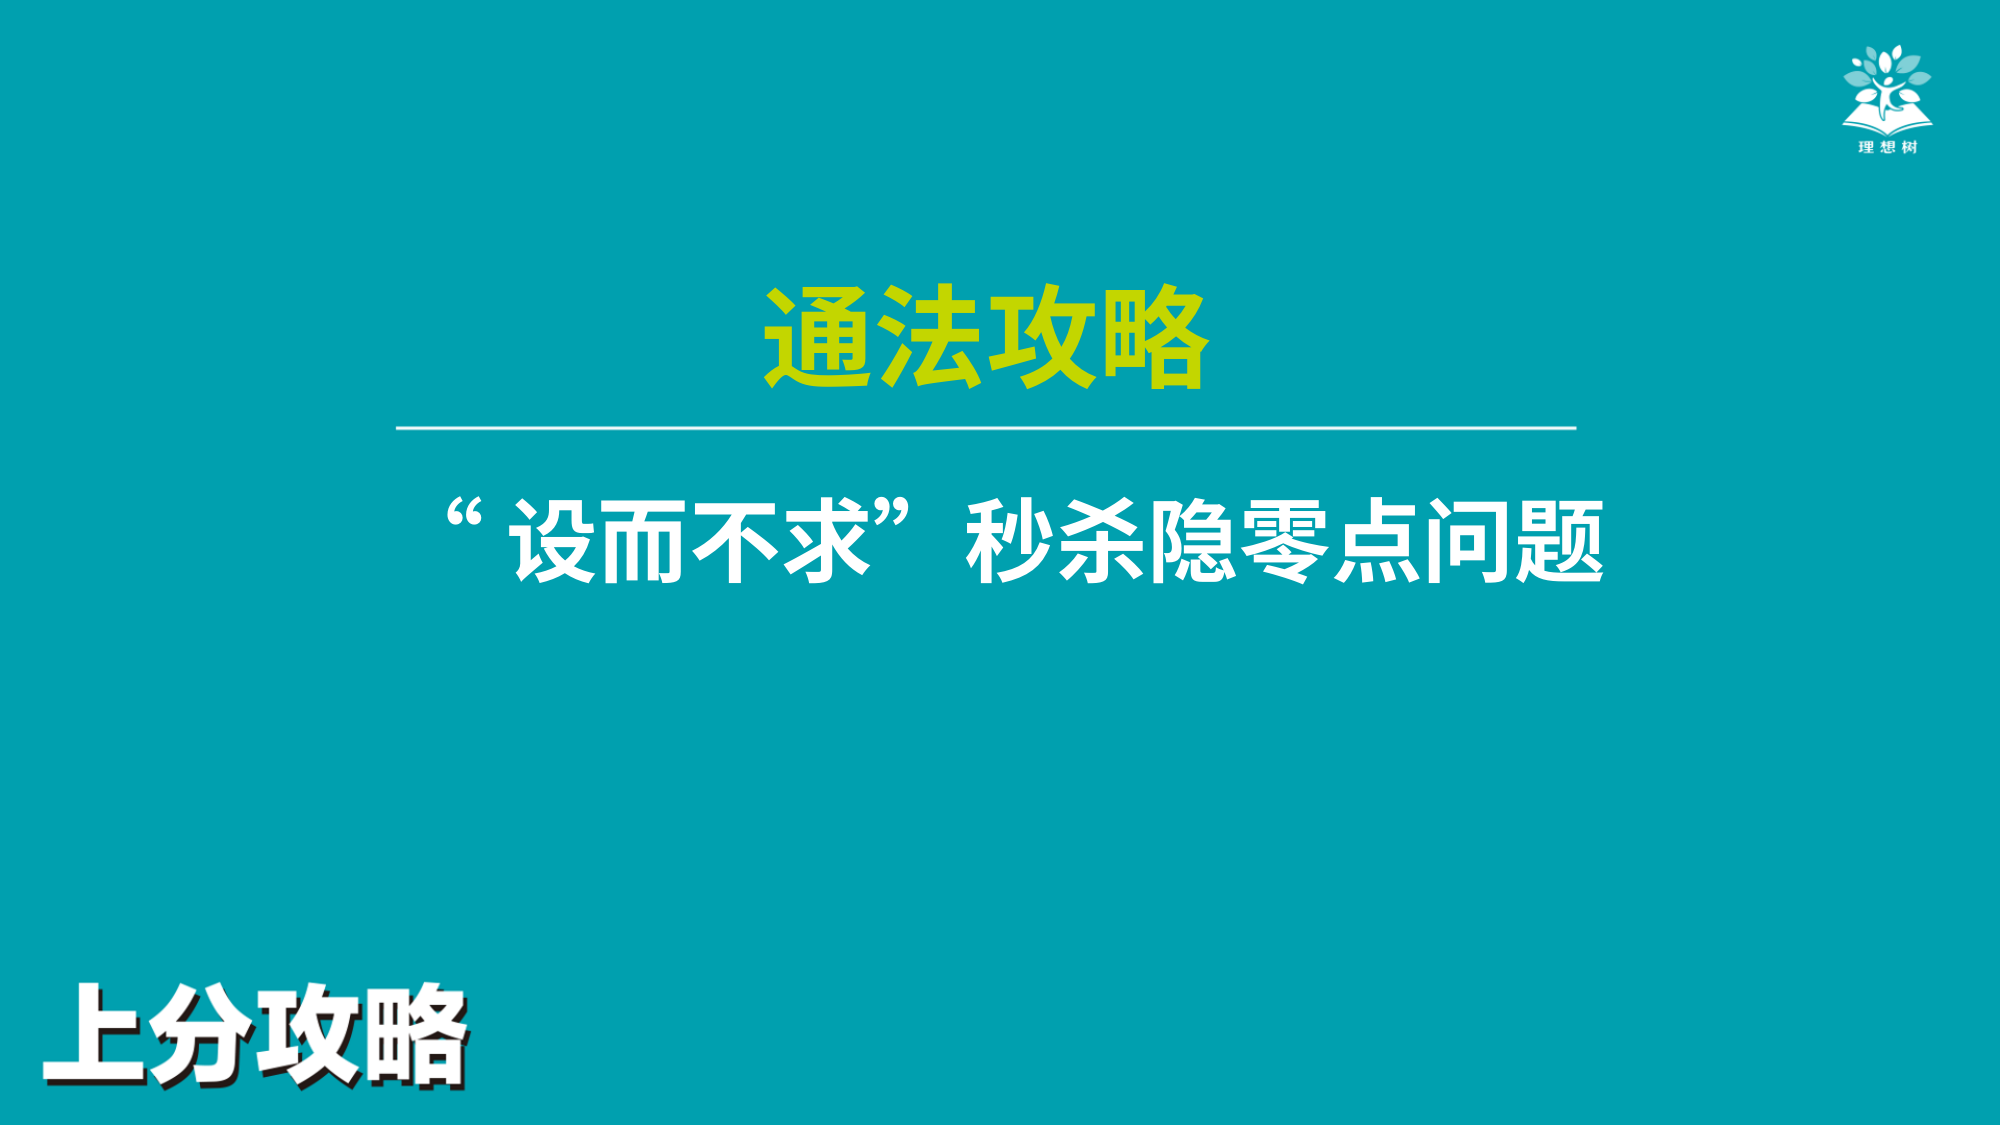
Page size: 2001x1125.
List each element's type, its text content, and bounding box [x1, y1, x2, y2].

picture [0, 603, 2000, 1125]
text_box “设而不求”秒杀隐零点问题 [0, 472, 2000, 603]
picture [0, 0, 2000, 472]
text_box 通法攻略 [395, 253, 1577, 413]
